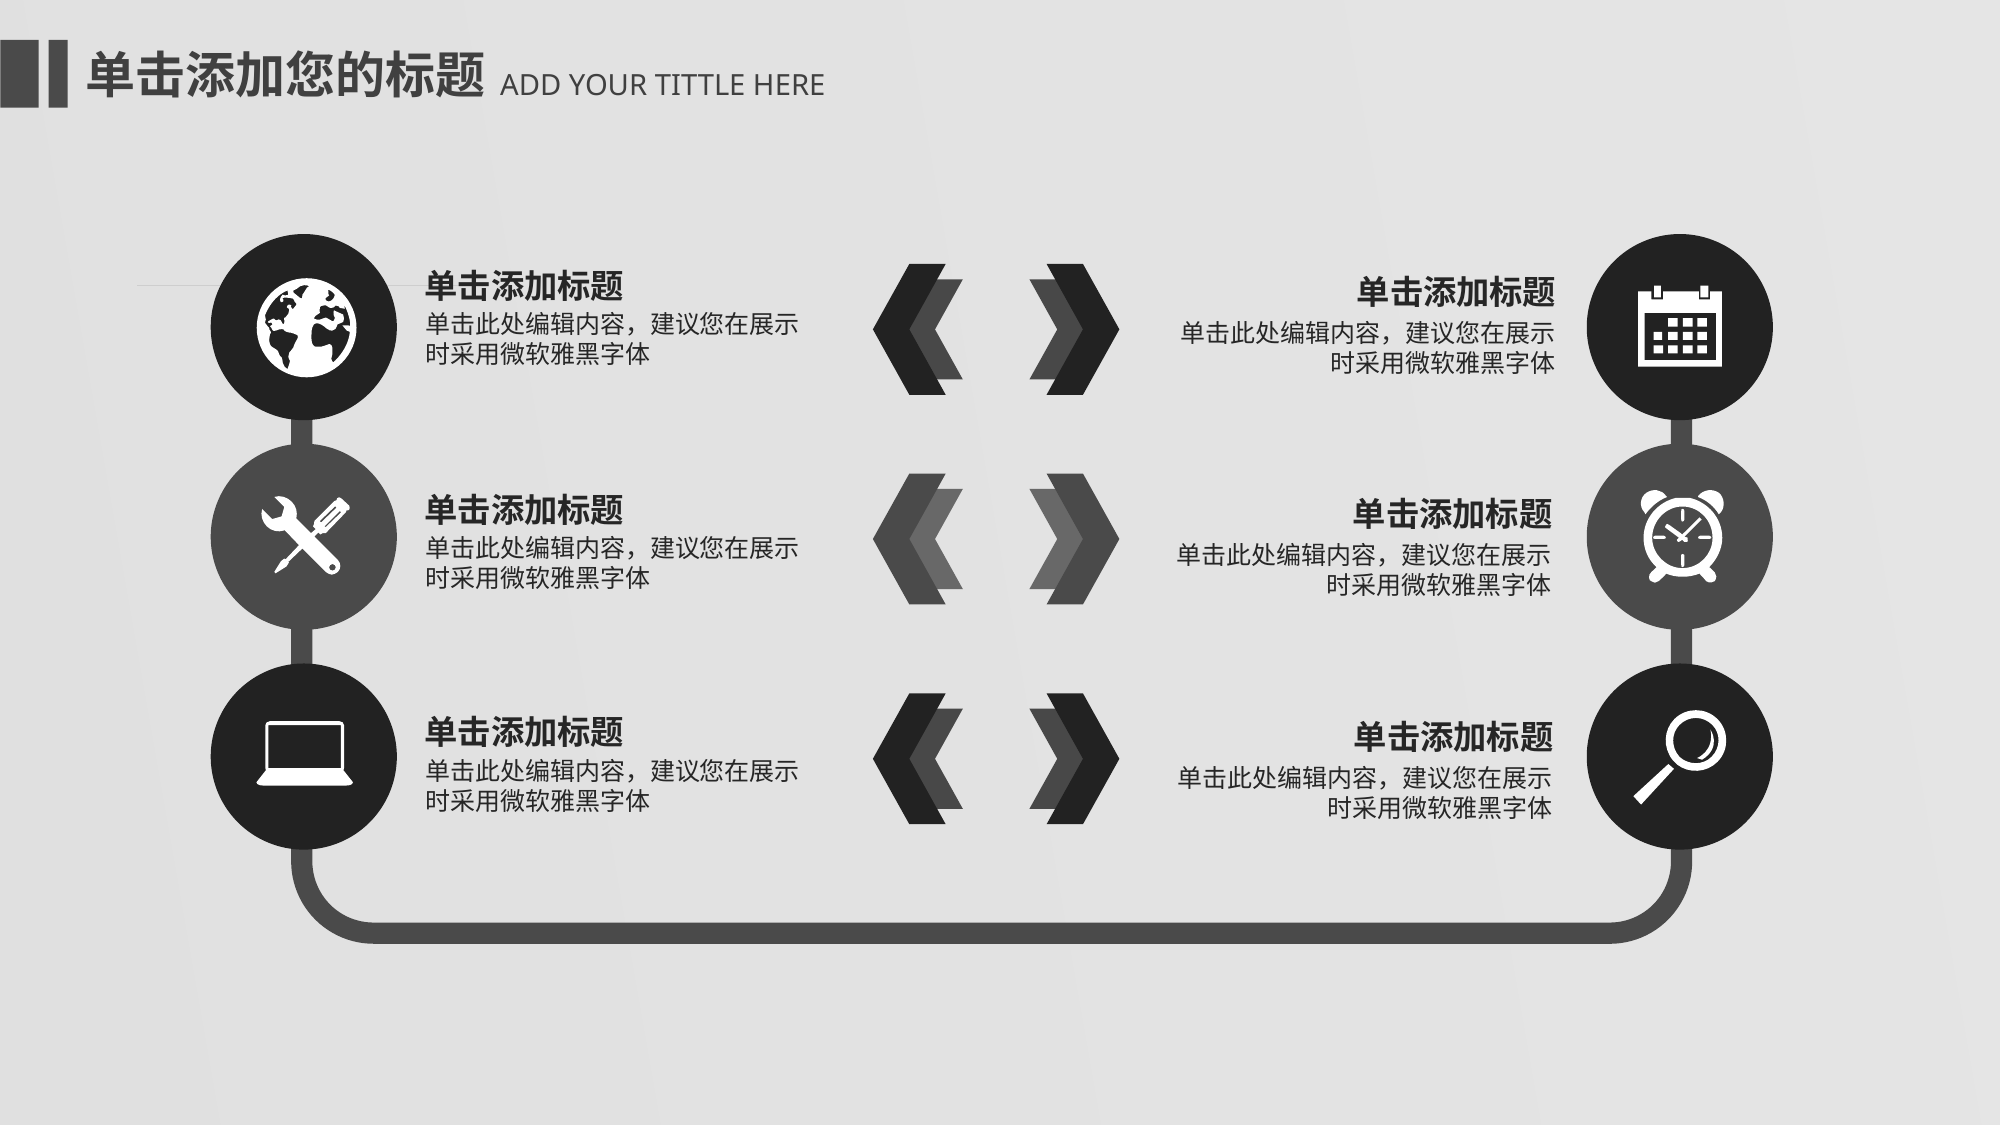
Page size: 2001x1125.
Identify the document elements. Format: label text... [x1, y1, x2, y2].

text_box [1029, 708, 1082, 809]
text_box [872, 263, 946, 395]
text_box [210, 663, 397, 850]
text_box 单击此处编辑内容，建议您在展示时采用微软雅黑字体 [1143, 310, 1571, 385]
text_box ADD YOUR TITTLE HERE [485, 59, 856, 109]
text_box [210, 443, 397, 630]
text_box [1586, 443, 1773, 630]
text_box [291, 850, 1693, 944]
text_box [872, 693, 946, 825]
text_box [1046, 473, 1120, 605]
text_box [1029, 279, 1082, 380]
text_box [872, 473, 946, 605]
text_box 单击添加标题 [1211, 708, 1569, 764]
text_box [291, 421, 313, 443]
text_box [1670, 630, 1693, 663]
text_box 单击此处编辑内容，建议您在展示时采用微软雅黑字体 [1139, 532, 1567, 607]
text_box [210, 234, 397, 421]
text_box 单击添加标题 [409, 262, 757, 309]
text_box [1670, 421, 1693, 443]
text_box 单击添加标题 [409, 486, 757, 533]
text_box [910, 488, 963, 590]
text_box [1046, 693, 1120, 825]
text_box [1046, 263, 1120, 395]
text_box [910, 708, 963, 809]
text_box 单击添加标题 [1210, 486, 1568, 541]
text_box 单击添加标题 [1214, 264, 1572, 319]
text_box [910, 279, 963, 380]
text_box [1029, 488, 1082, 590]
text_box 单击此处编辑内容，建议您在展示时采用微软雅黑字体 [1140, 754, 1568, 830]
text_box 单击此处编辑内容，建议您在展示时采用微软雅黑字体 [425, 741, 825, 830]
text_box 单击添加标题 [409, 708, 757, 755]
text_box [1586, 663, 1773, 850]
text_box 单击此处编辑内容，建议您在展示时采用微软雅黑字体 [425, 518, 825, 607]
text_box 单击添加您的标题 [71, 36, 511, 111]
text_box [291, 630, 313, 663]
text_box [1586, 234, 1773, 421]
text_box 单击此处编辑内容，建议您在展示时采用微软雅黑字体 [425, 294, 825, 383]
